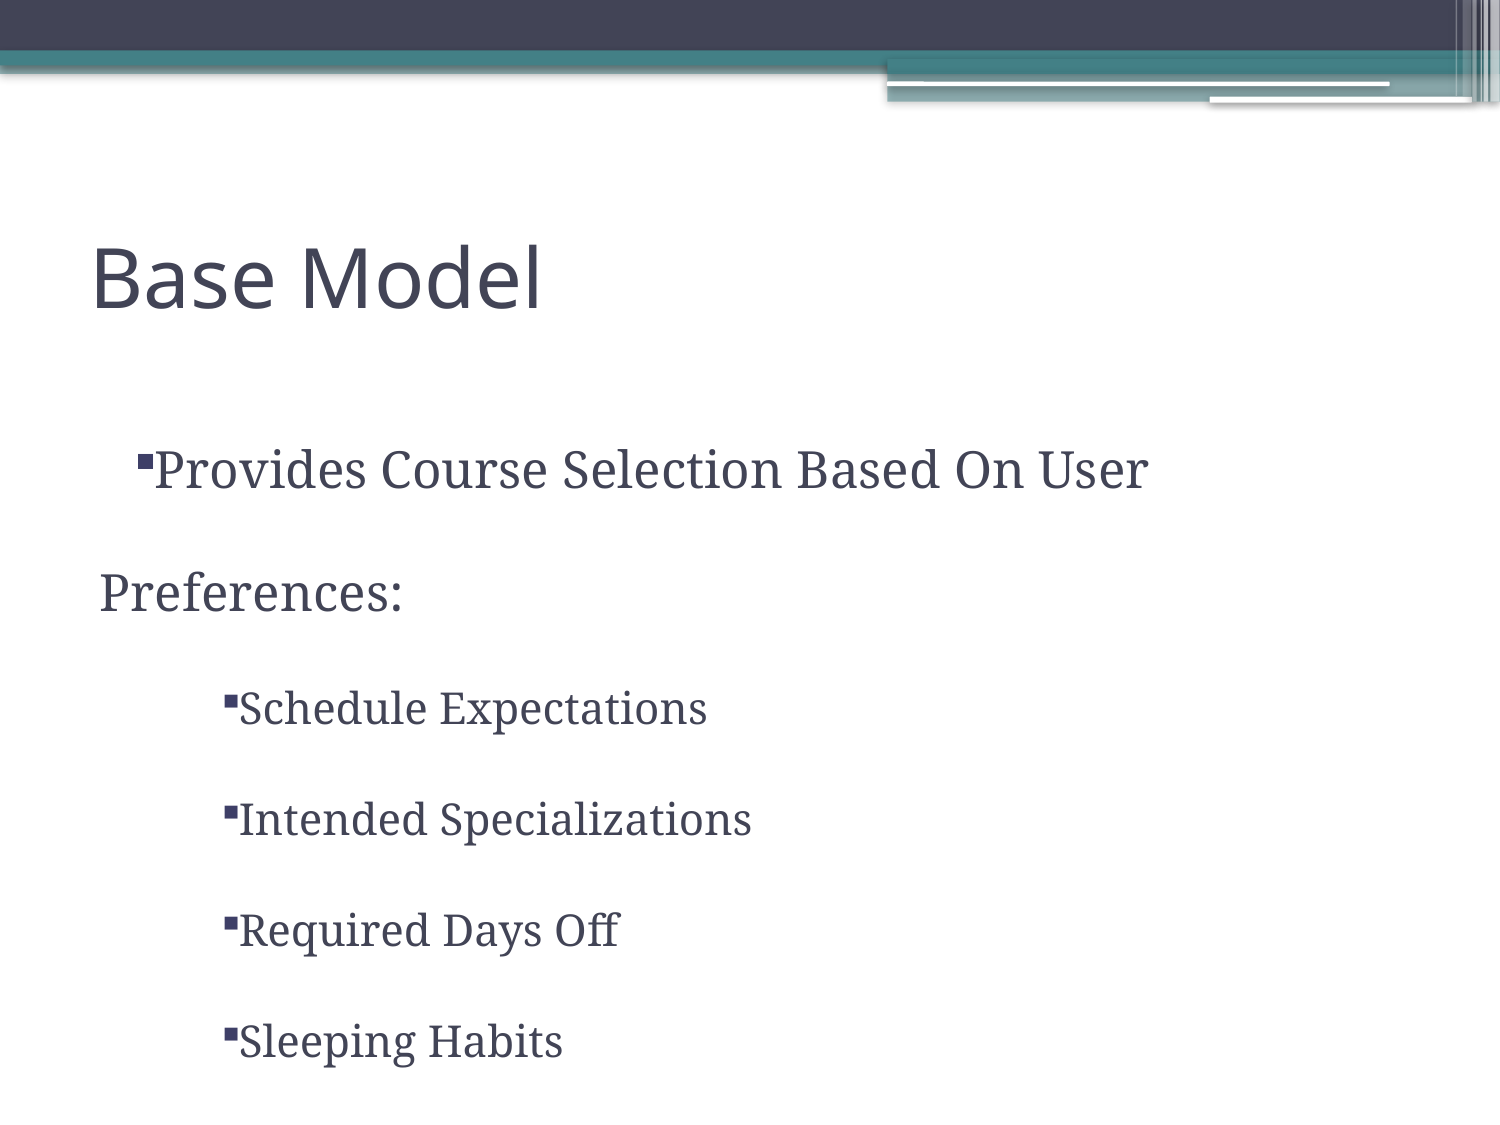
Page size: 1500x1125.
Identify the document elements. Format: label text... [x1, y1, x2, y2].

title Base Model [75, 187, 1425, 363]
list Provides Course Selection Based On User Preferences: Schedule Expectations Intended Specializations Required Days Off Sleeping Habits [75, 368, 1425, 1079]
